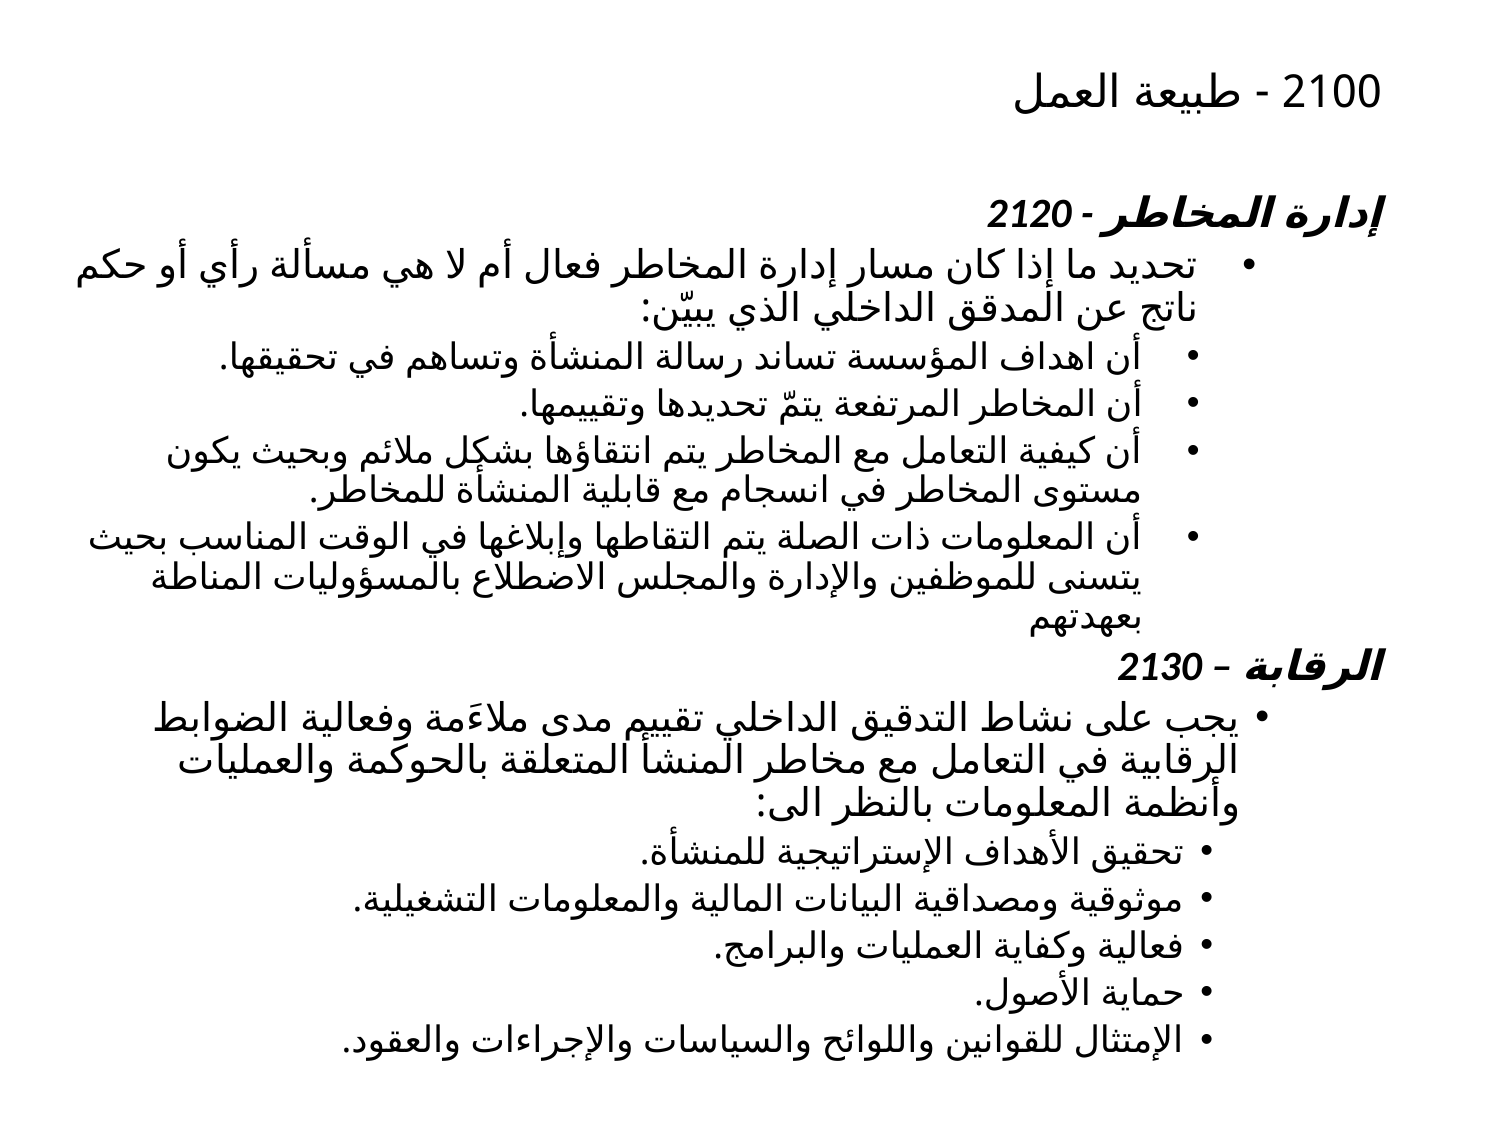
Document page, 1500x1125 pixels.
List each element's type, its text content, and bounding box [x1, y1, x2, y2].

list 2120 - إدارة المخاطر تحديد ما إذا كان مسار إدارة المخاطر فعال أم لا هي مسألة رأي أو حكم ناتج عن المدقق الداخلي الذي يبيّن: أن اهداف المؤسسة تساند رسالة المنشأة وتساهم في تحقيقها. أن المخاطر المرتفعة يتمّ تحديدها وتقييمها. أن كيفية التعامل مع المخاطر يتم انتقاؤها بشكل ملائم وبحيث يكون مستوى المخاطر في انسجام مع قابلية المنشأة للمخاطر. أن المعلومات ذات الصلة يتم التقاطها وإبلاغها في الوقت المناسب بحيث يتسنى للموظفين والإدارة والمجلس الاضطلاع بالمسؤوليات المناطة بعهدتهم 2130 – الرقابة يجب على نشاط التدقيق الداخلي تقييم مدى ملاءَمة وفعالية الضوابط الرقابية في التعامل مع مخاطر المنشأ المتعلقة بالحوكمة والعمليات وأنظمة المعلومات بالنظر الى: تحقيق الأهداف الإستراتيجية للمنشأة. موثوقية ومصداقية البيانات المالية والمعلومات التشغيلية. فعالية وكفاية العمليات والبرامج. حماية الأصول. الإمتثال للقوانين واللوائح والسياسات والإجراءات والعقود. [41, 184, 1397, 1071]
title 2100 - طبيعة العمل [103, 59, 1397, 184]
